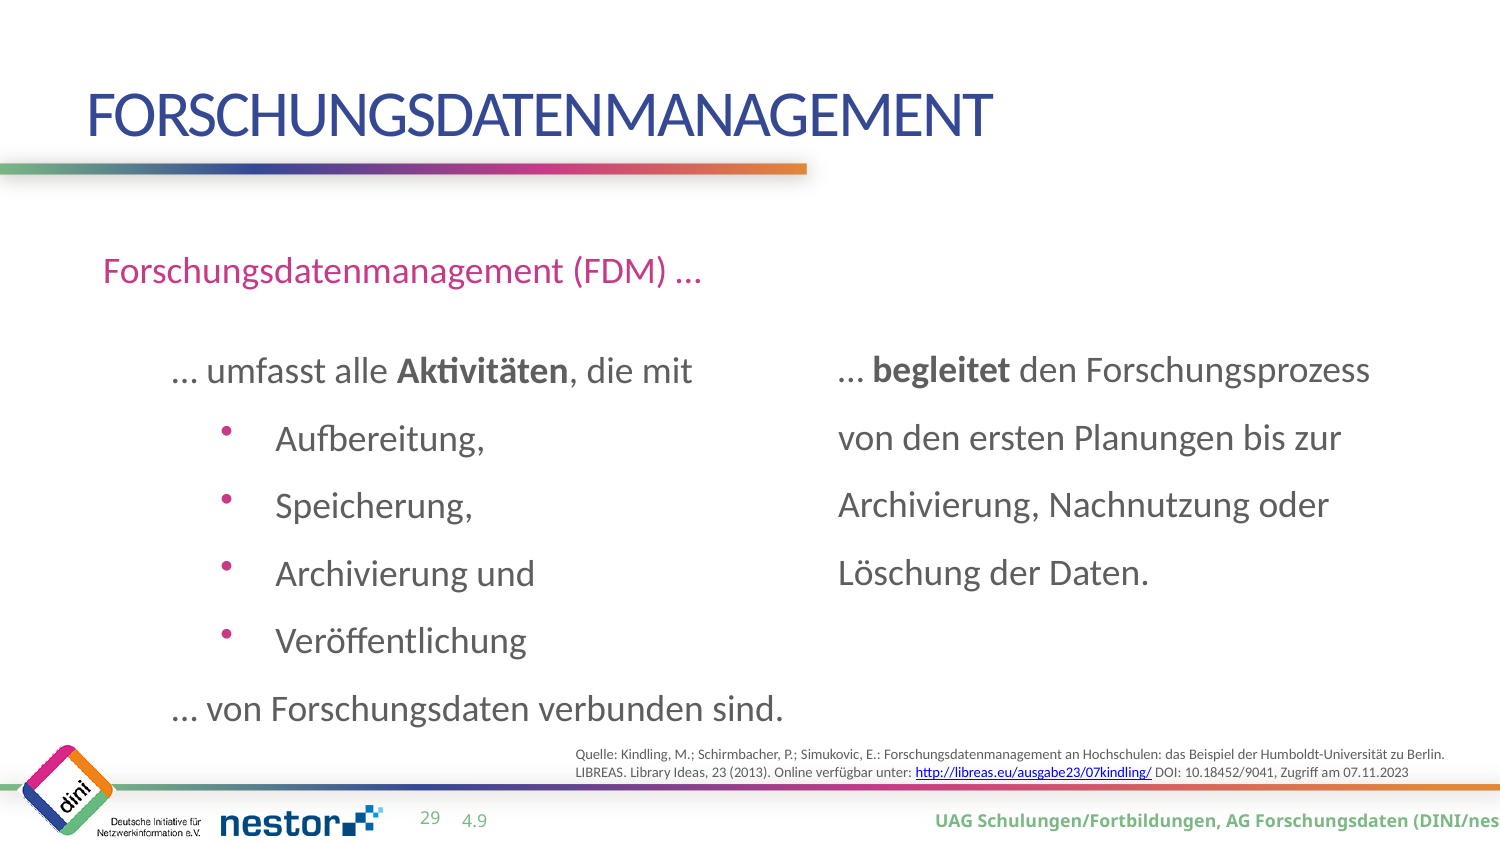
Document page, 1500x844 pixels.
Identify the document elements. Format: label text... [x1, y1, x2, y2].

picture [0, 731, 1500, 844]
list Forschungsdatenmanagement (FDM) … [88, 238, 1432, 301]
text_box 4.9 [433, 801, 502, 838]
text_box … begleitet den Forschungsprozess von den ersten Planungen bis zur Archivierung, Nachnutzung oder Löschung der Daten. [823, 315, 1430, 529]
picture [1423, 817, 1428, 825]
list … umfasst alle Aktivitäten, die mit Aufbereitung, Speicherung, Archivierung und Veröffentlichung … von Forschungsdaten verbunden sind. [157, 316, 824, 773]
text_box Quelle: Kindling, M.; Schirmbacher, P.; Simukovic, E.: Forschungsdatenmanagement an Hochschulen: das Beispiel der Humboldt-Universität zu Berlin. LIBREAS. Library Ideas, 23 (2013). Online verfügbar unter: http://libreas.eu/ausgabe23/07kindling/ DOI: 10.18452/9041, Zugriff am 07.11.2023 [560, 737, 1495, 788]
title Forschungsdatenmanagement [77, 61, 1423, 158]
slide_number 28 [406, 801, 454, 841]
picture [0, 138, 837, 204]
picture [1280, 819, 1289, 825]
